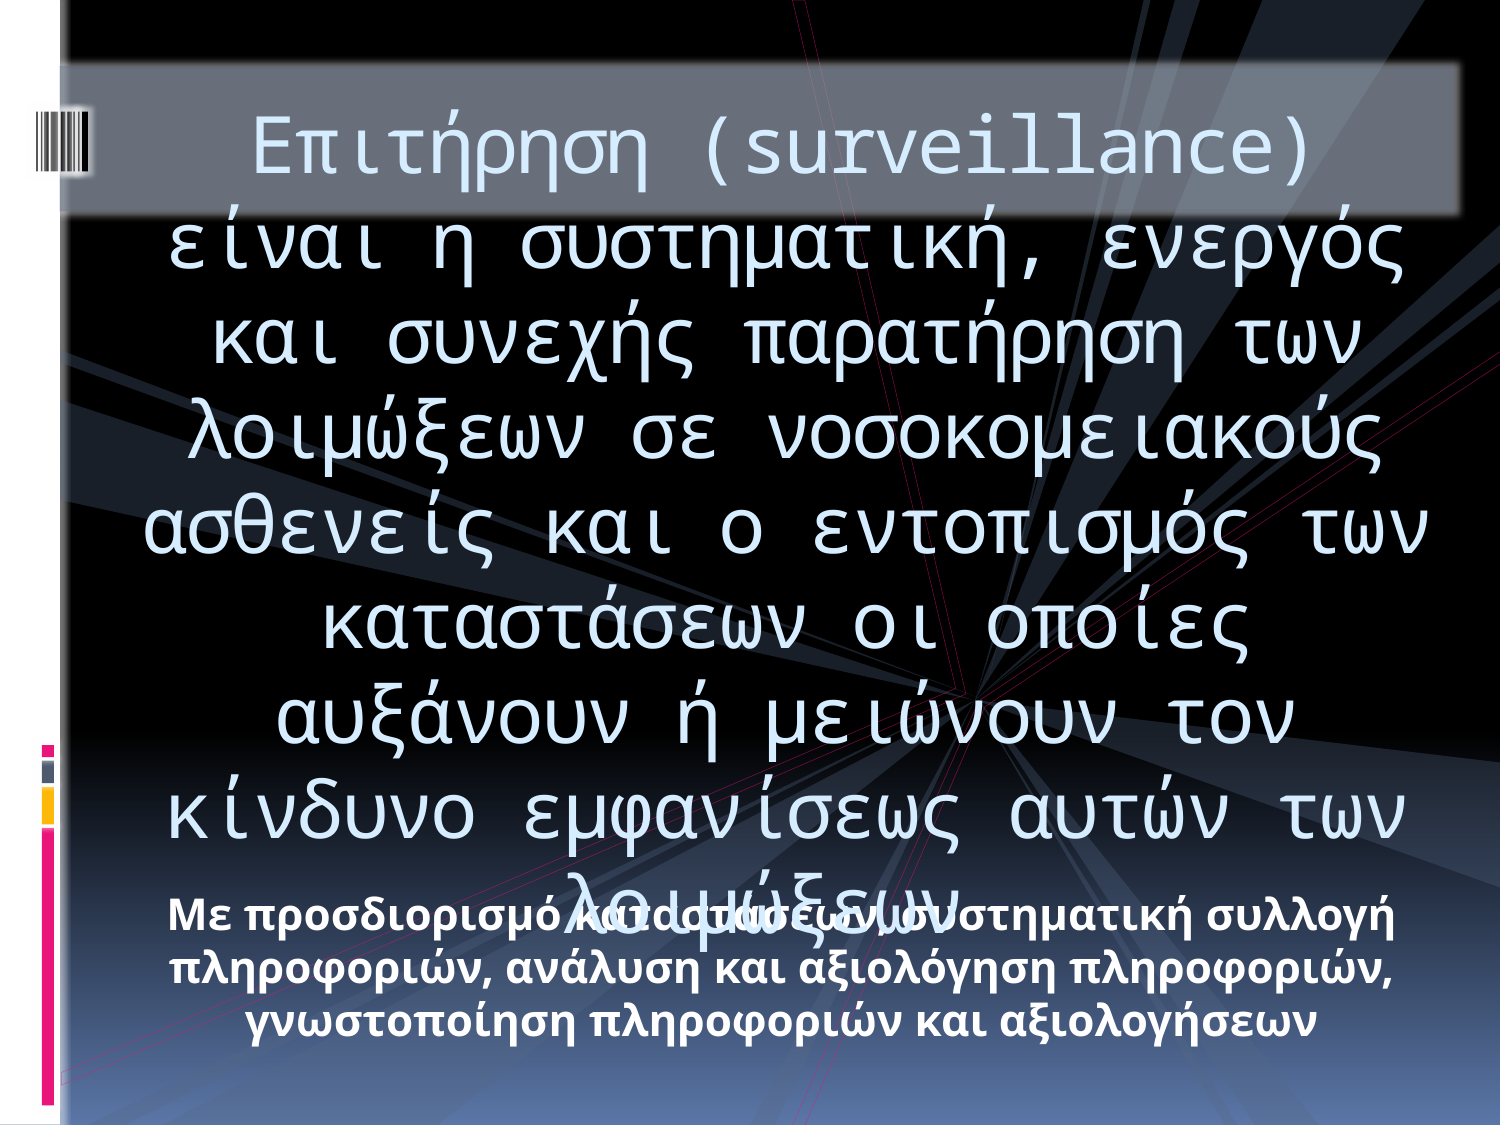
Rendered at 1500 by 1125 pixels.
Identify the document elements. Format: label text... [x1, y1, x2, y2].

title Επιτήρηση (surveillance) είναι η συστηματική, ενεργός και συνεχής παρατήρηση των λοιμώξεων σε νοσοκομειακούς ασθενείς και ο εντοπισμός των καταστάσεων οι οποίες αυξάνουν ή μειώνουν τον κίνδυνο εμφανίσεως αυτών των λοιμώξεων [115, 84, 1454, 212]
list Με προσδιορισμό καταστάσεων, συστηματική συλλογή πληροφοριών, ανάλυση και αξιολόγηση πληροφοριών, γνωστοποίηση πληροφοριών και αξιολογήσεων [128, 878, 1430, 1091]
